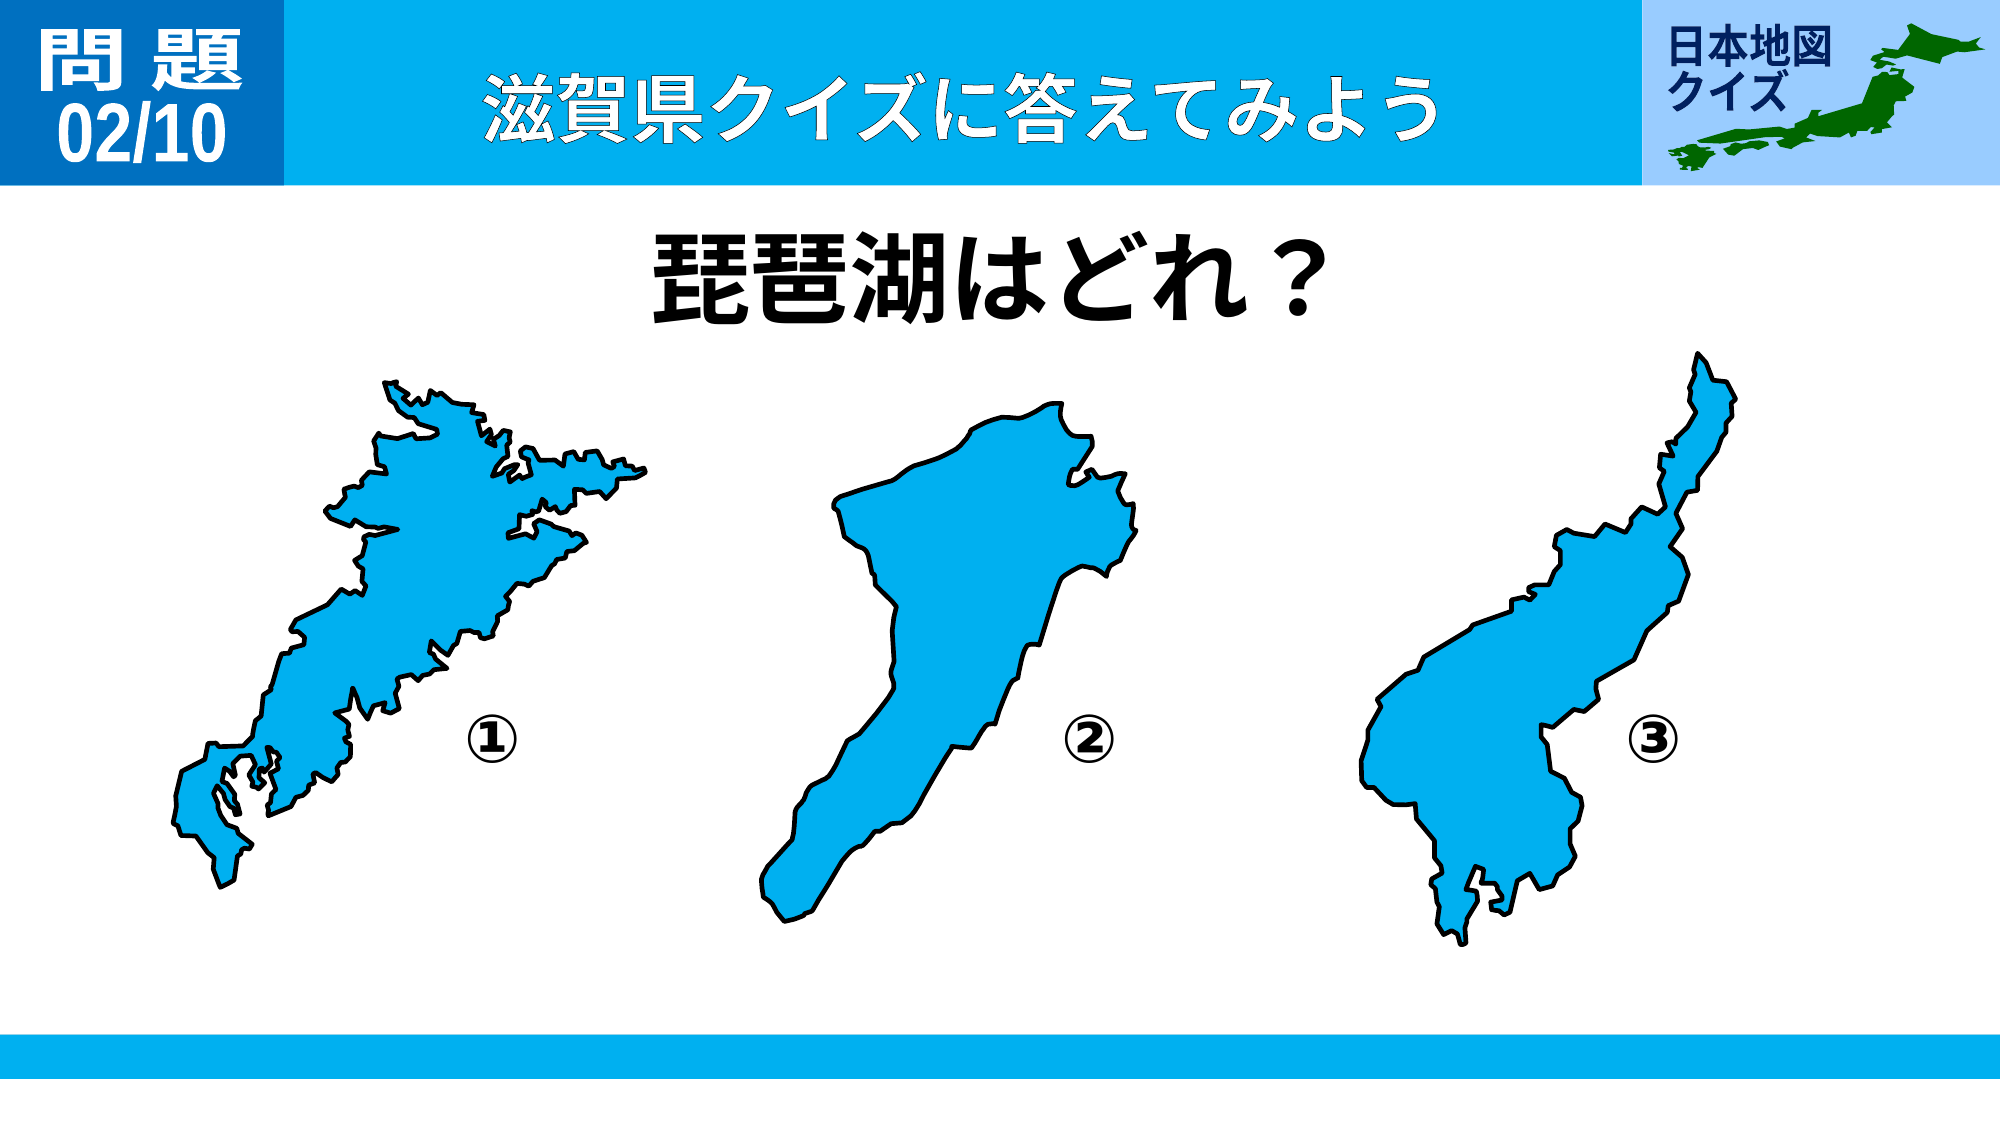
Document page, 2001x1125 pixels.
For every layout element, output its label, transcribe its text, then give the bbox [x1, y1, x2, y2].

text_box ① [449, 687, 536, 783]
text_box ② [1046, 687, 1134, 783]
text_box [173, 381, 646, 888]
text_box 琵琶湖はどれ？ [635, 208, 1365, 343]
text_box [761, 403, 1137, 922]
text_box [1361, 353, 1736, 945]
text_box ③ [1611, 687, 1698, 783]
text_box [0, 1034, 2000, 1079]
